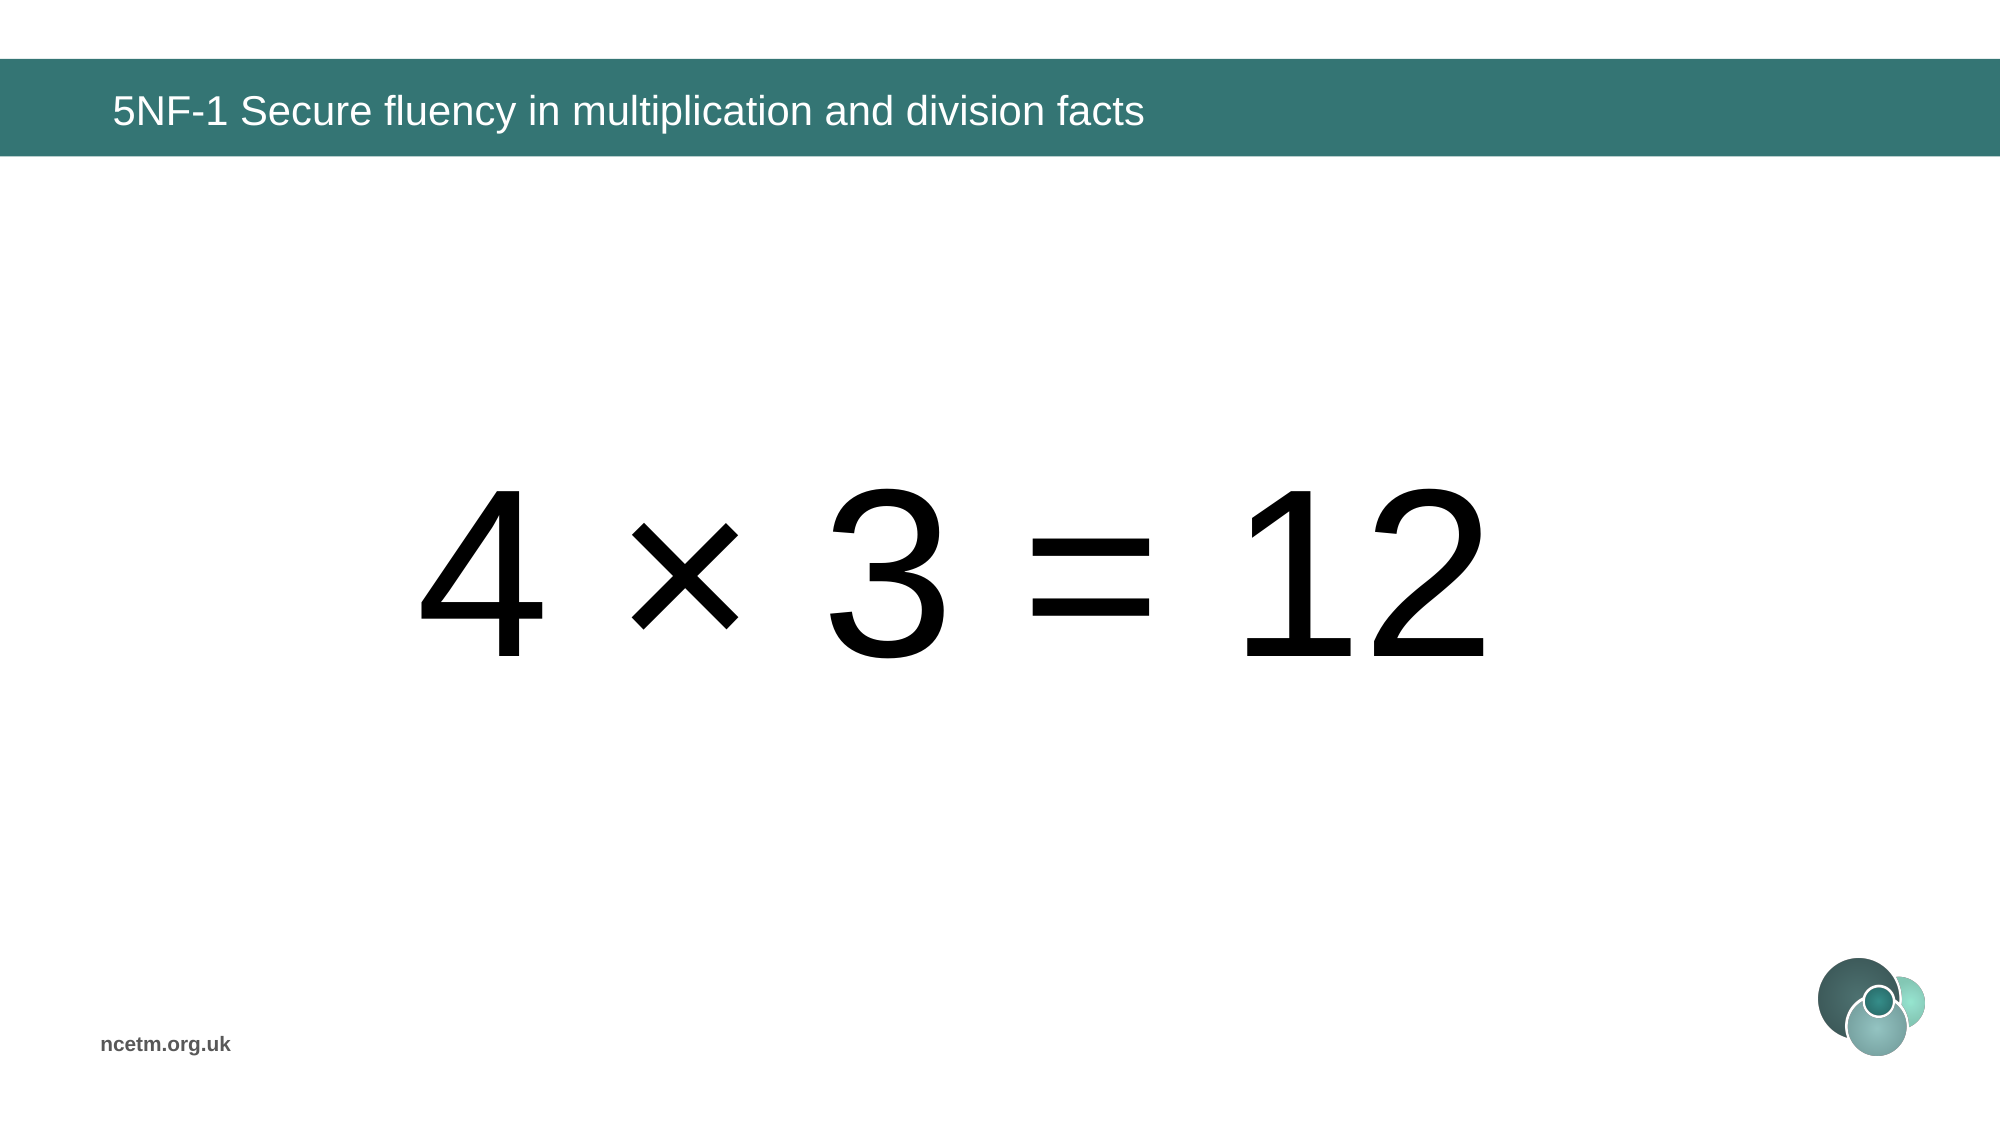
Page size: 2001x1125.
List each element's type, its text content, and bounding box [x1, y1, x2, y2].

title 5NF-1 Secure fluency in multiplication and division facts [97, 76, 1945, 147]
picture [1818, 958, 1925, 1056]
text_box 4 × 3 = [401, 409, 1214, 712]
text_box 12 [1214, 409, 1511, 712]
